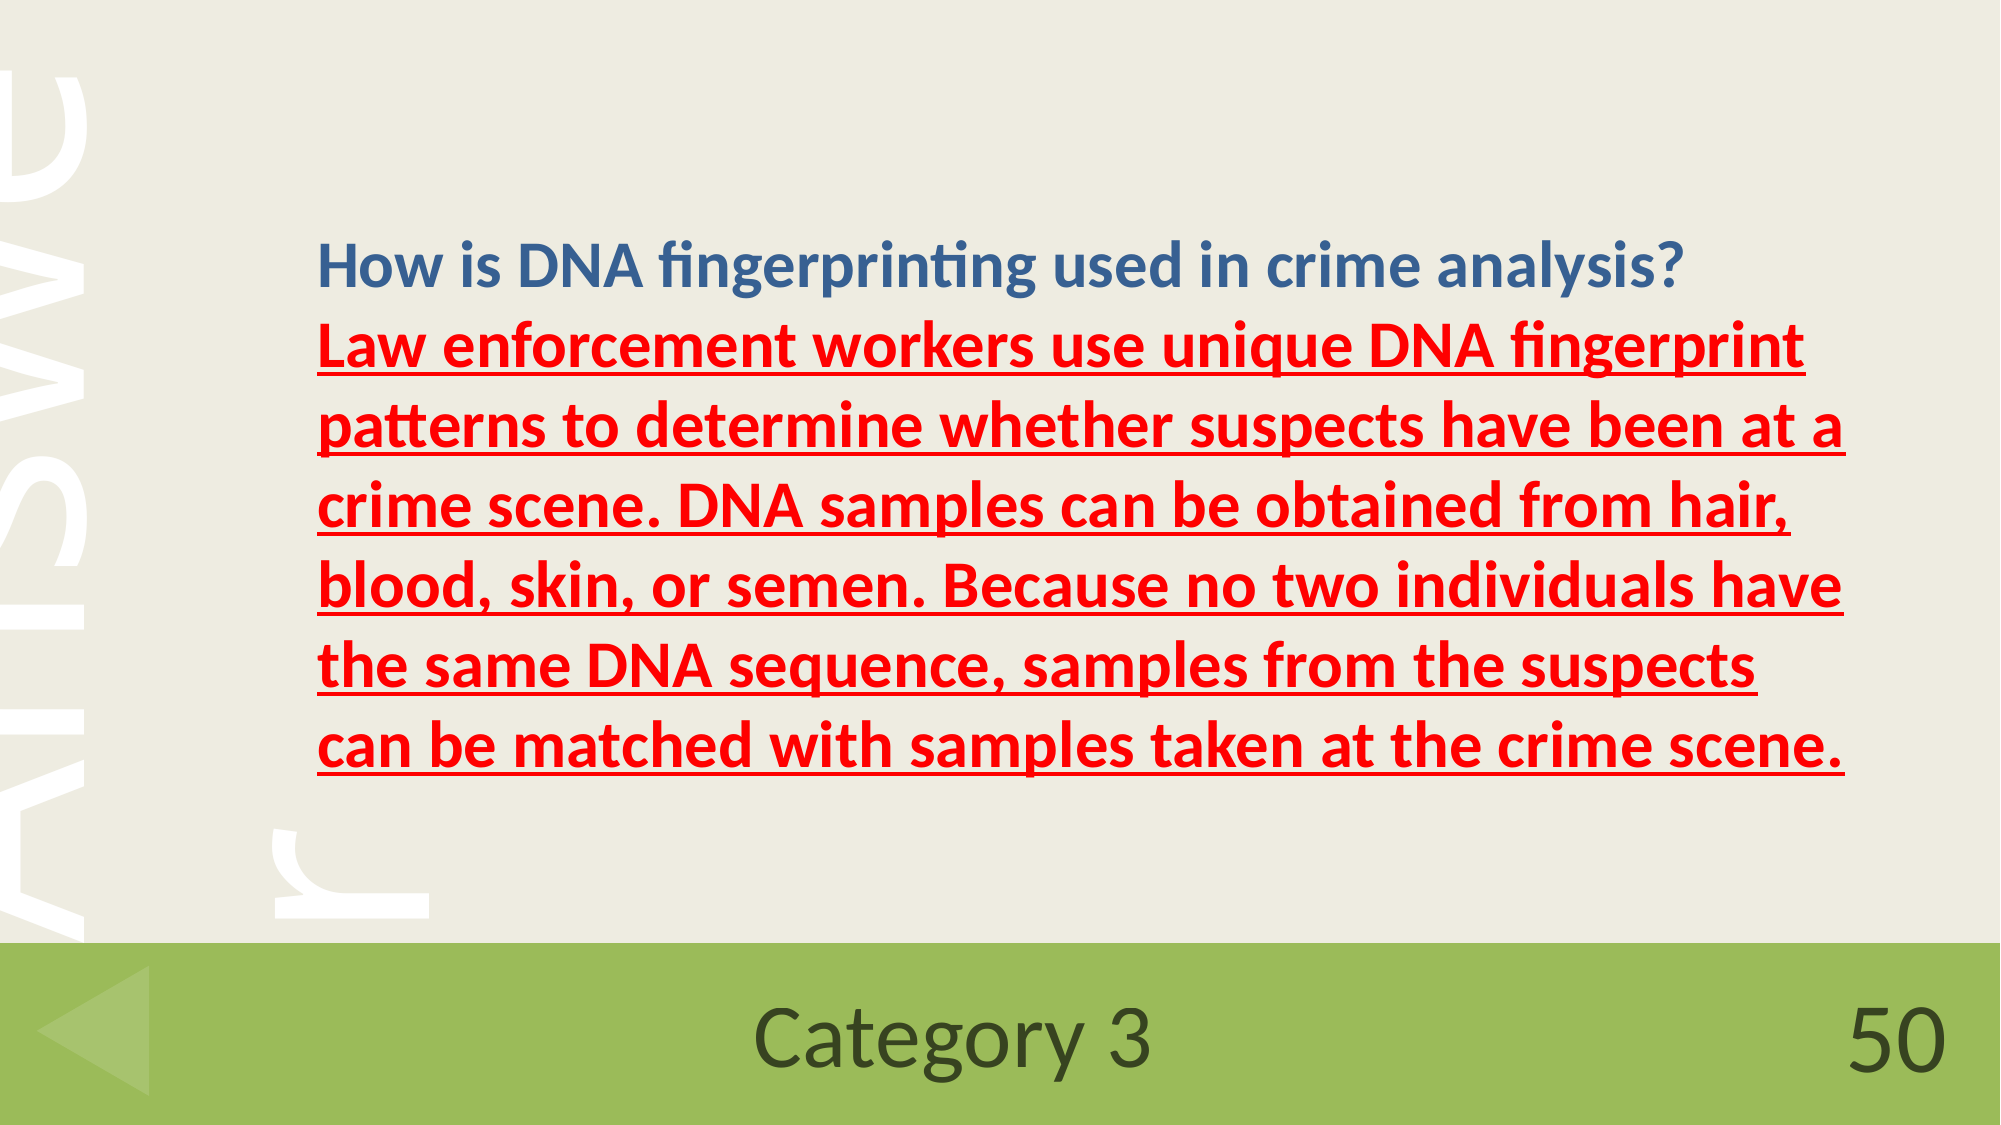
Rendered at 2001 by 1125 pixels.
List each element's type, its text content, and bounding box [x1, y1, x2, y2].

list 50 [1854, 967, 1963, 1097]
title Category 3 [53, 937, 1854, 1125]
list How is DNA fingerprinting used in crime analysis? Law enforcement workers use unique DNA fingerprint patterns to determine whether suspects have been at a crime scene. DNA samples can be obtained from hair, blood, skin, or semen. Because no two individuals have the same DNA sequence, samples from the suspects can be matched with samples taken at the crime scene. [302, 119, 1881, 843]
